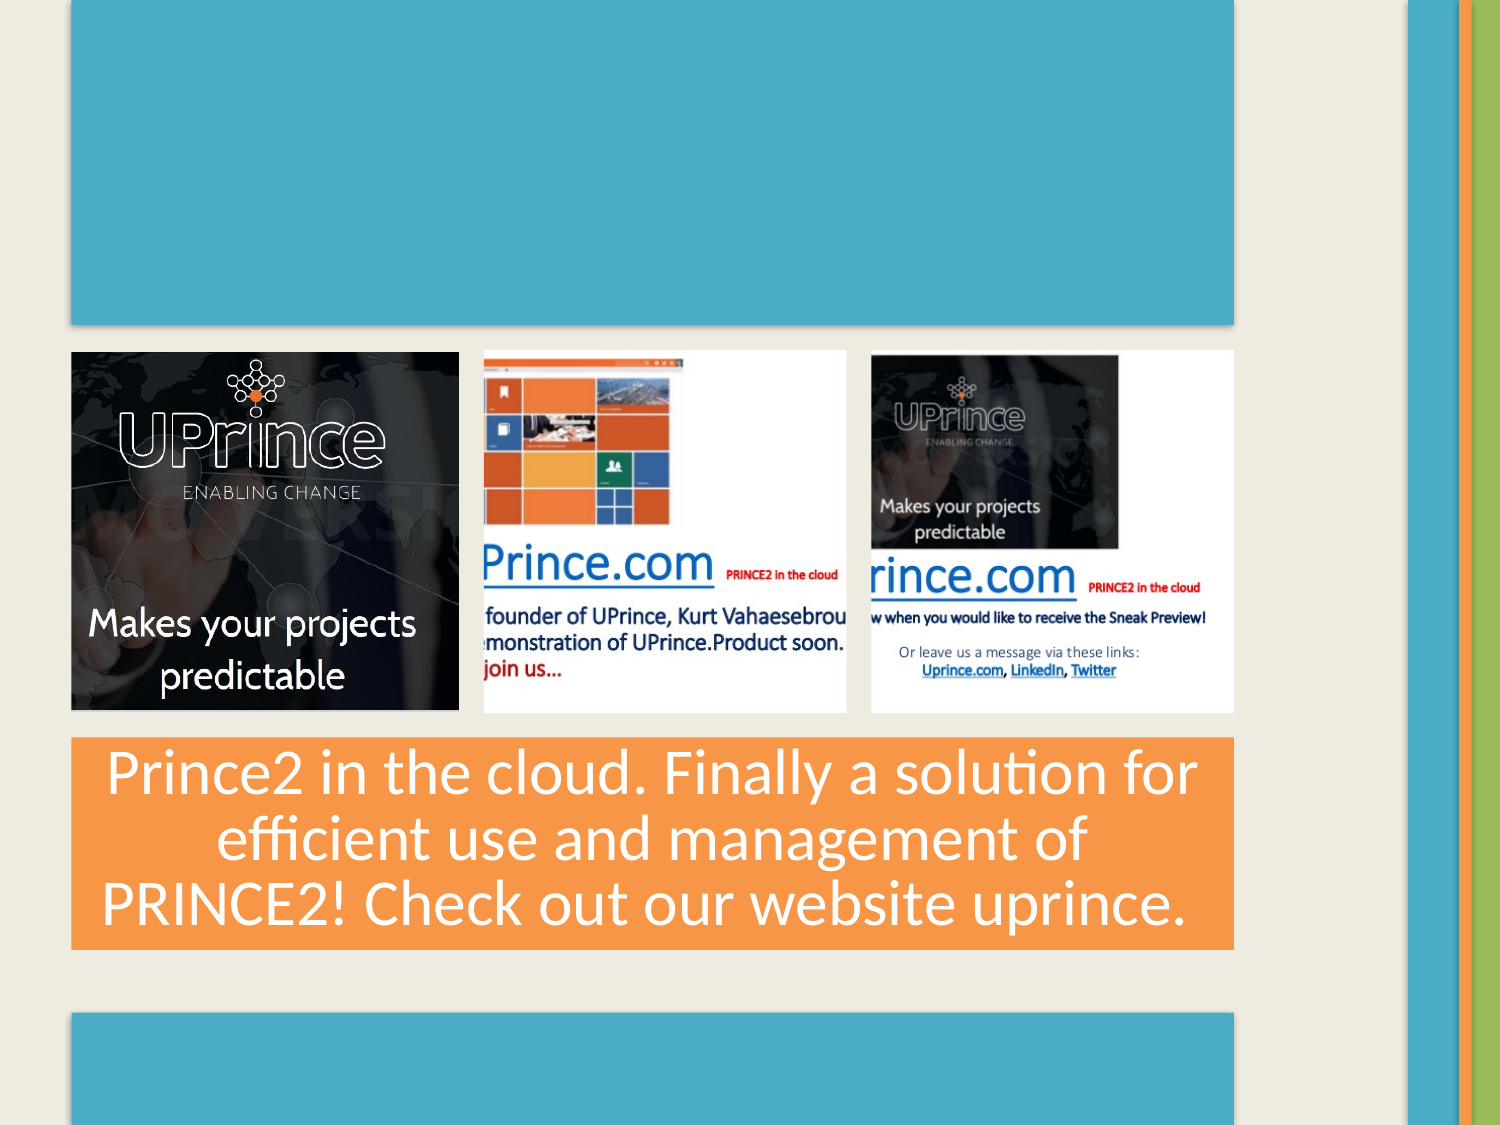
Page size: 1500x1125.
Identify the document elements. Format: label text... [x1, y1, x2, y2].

picture [71, 351, 460, 713]
picture [483, 349, 847, 713]
picture [871, 349, 1235, 713]
list Prince2 in the cloud. Finally a solution for efficient use and management of PRINCE2! Check out our website uprince. [71, 737, 1234, 950]
